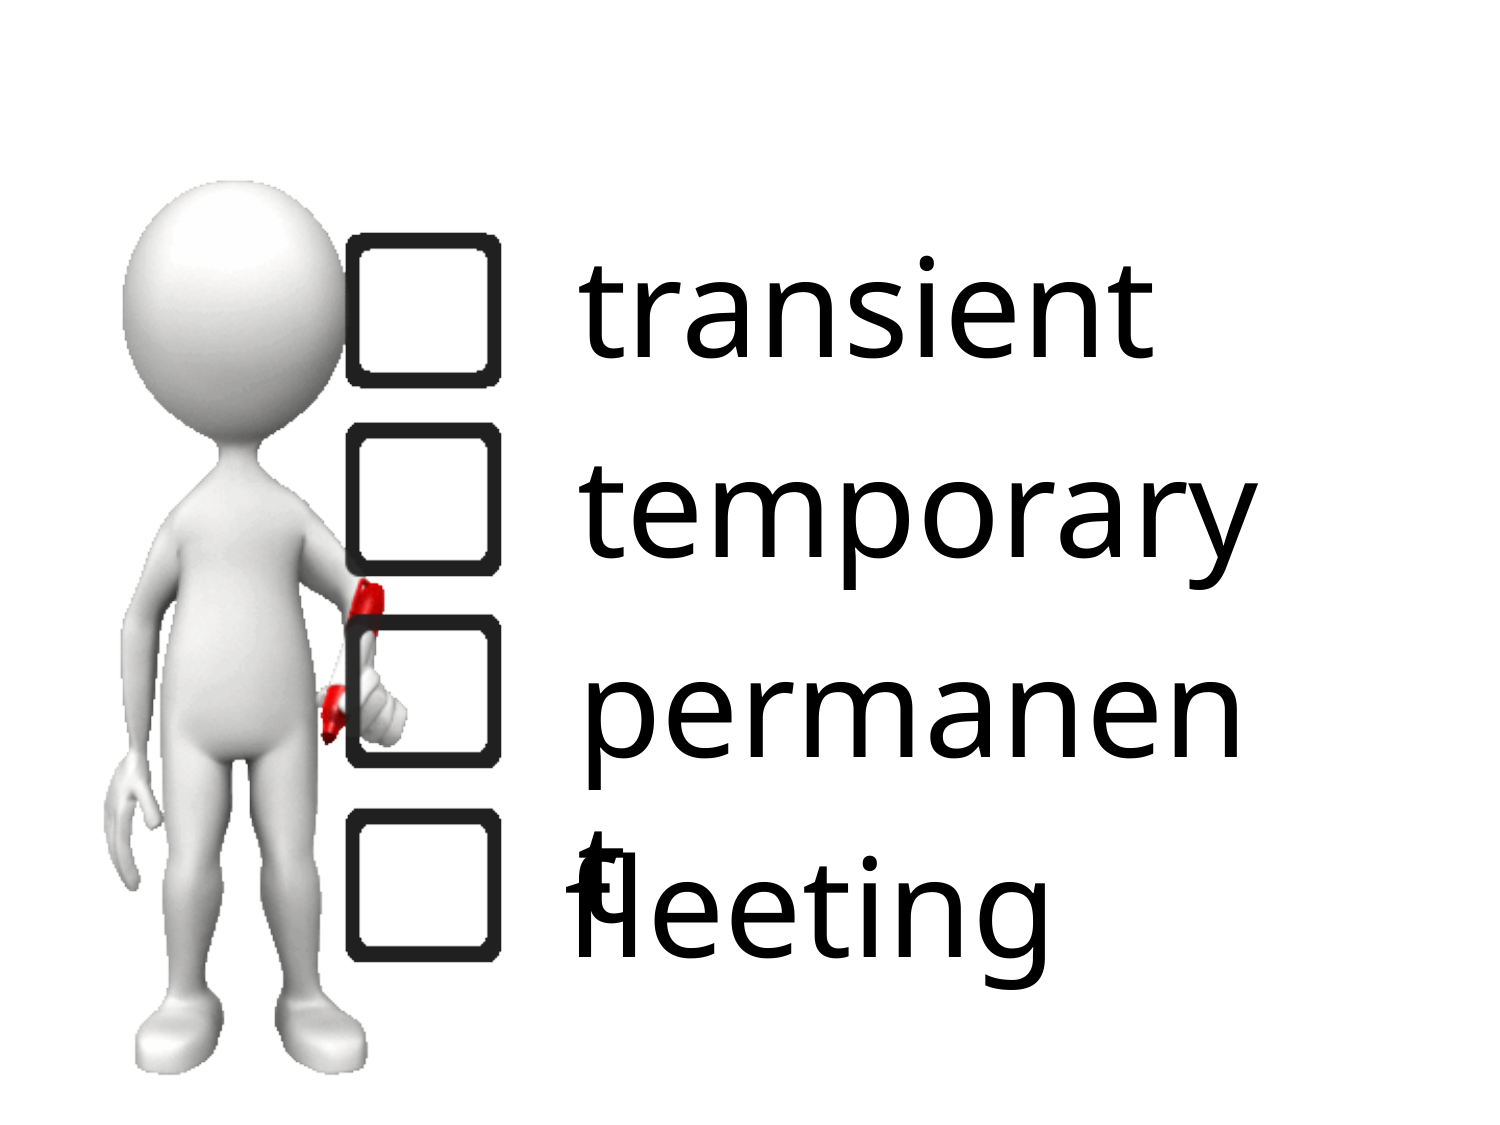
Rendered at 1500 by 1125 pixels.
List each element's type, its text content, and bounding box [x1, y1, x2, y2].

text_box fleeting [604, 812, 1375, 993]
text_box permanent [604, 612, 1275, 812]
text_box temporary [604, 412, 1275, 593]
picture [0, 162, 601, 1125]
text_box transient [604, 212, 1275, 393]
